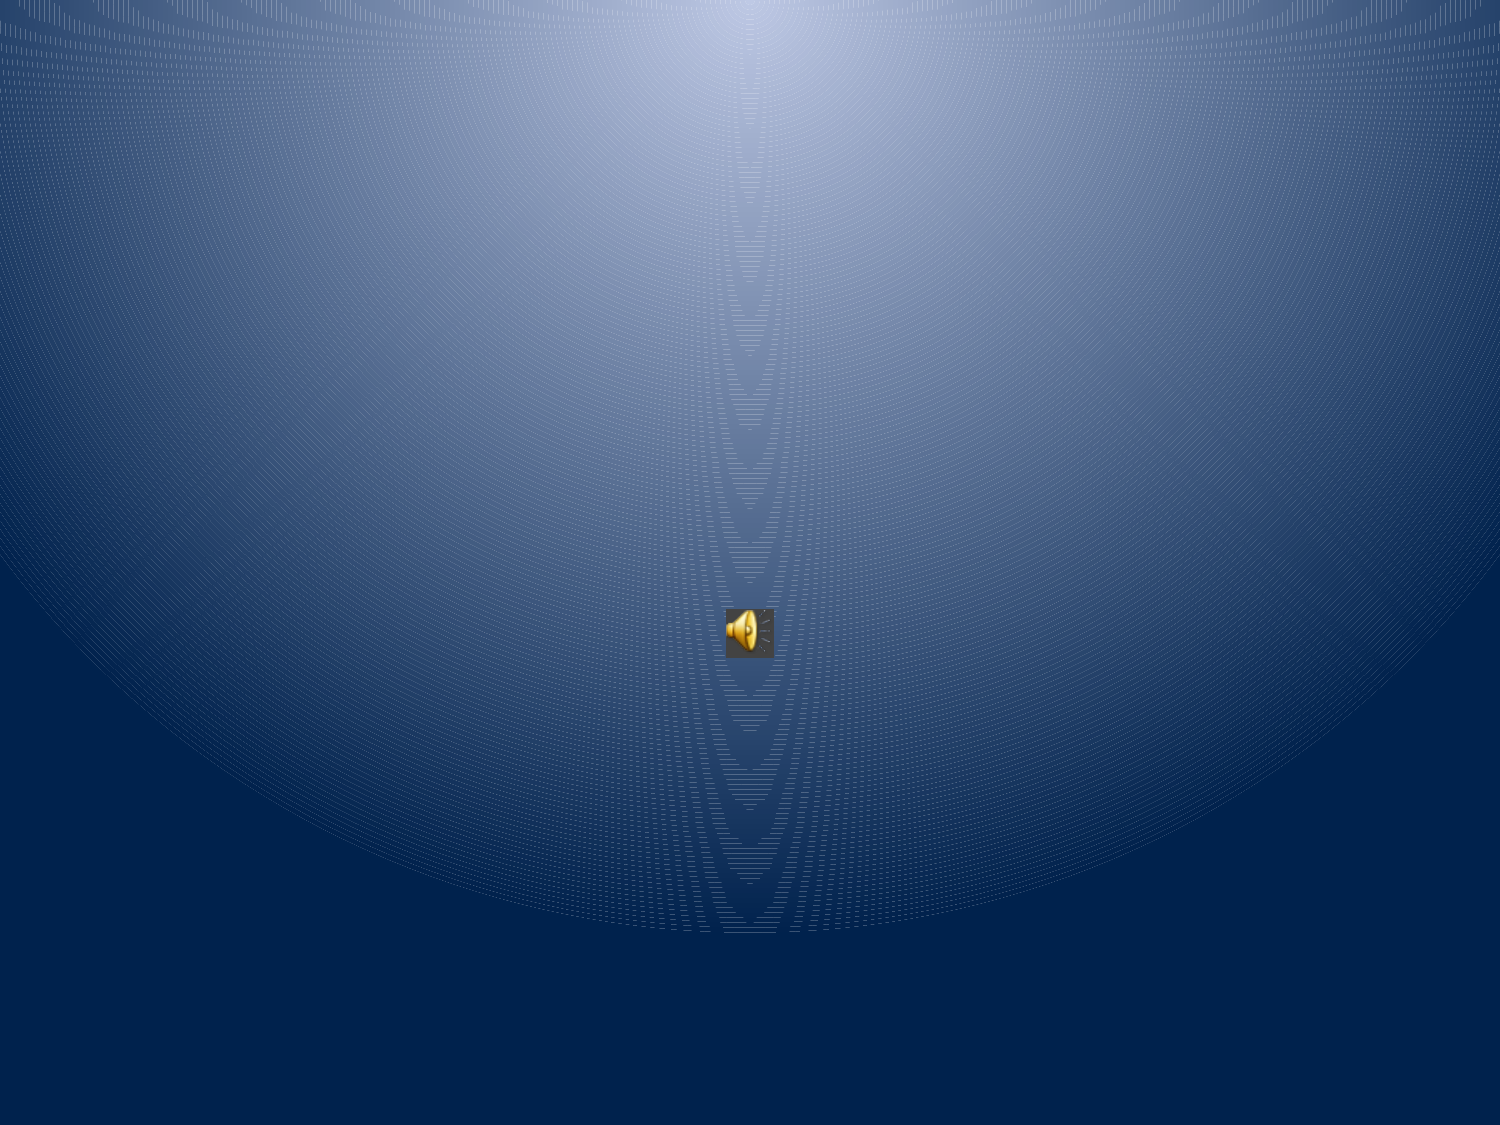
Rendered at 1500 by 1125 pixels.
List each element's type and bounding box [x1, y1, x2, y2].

list [724, 608, 776, 659]
